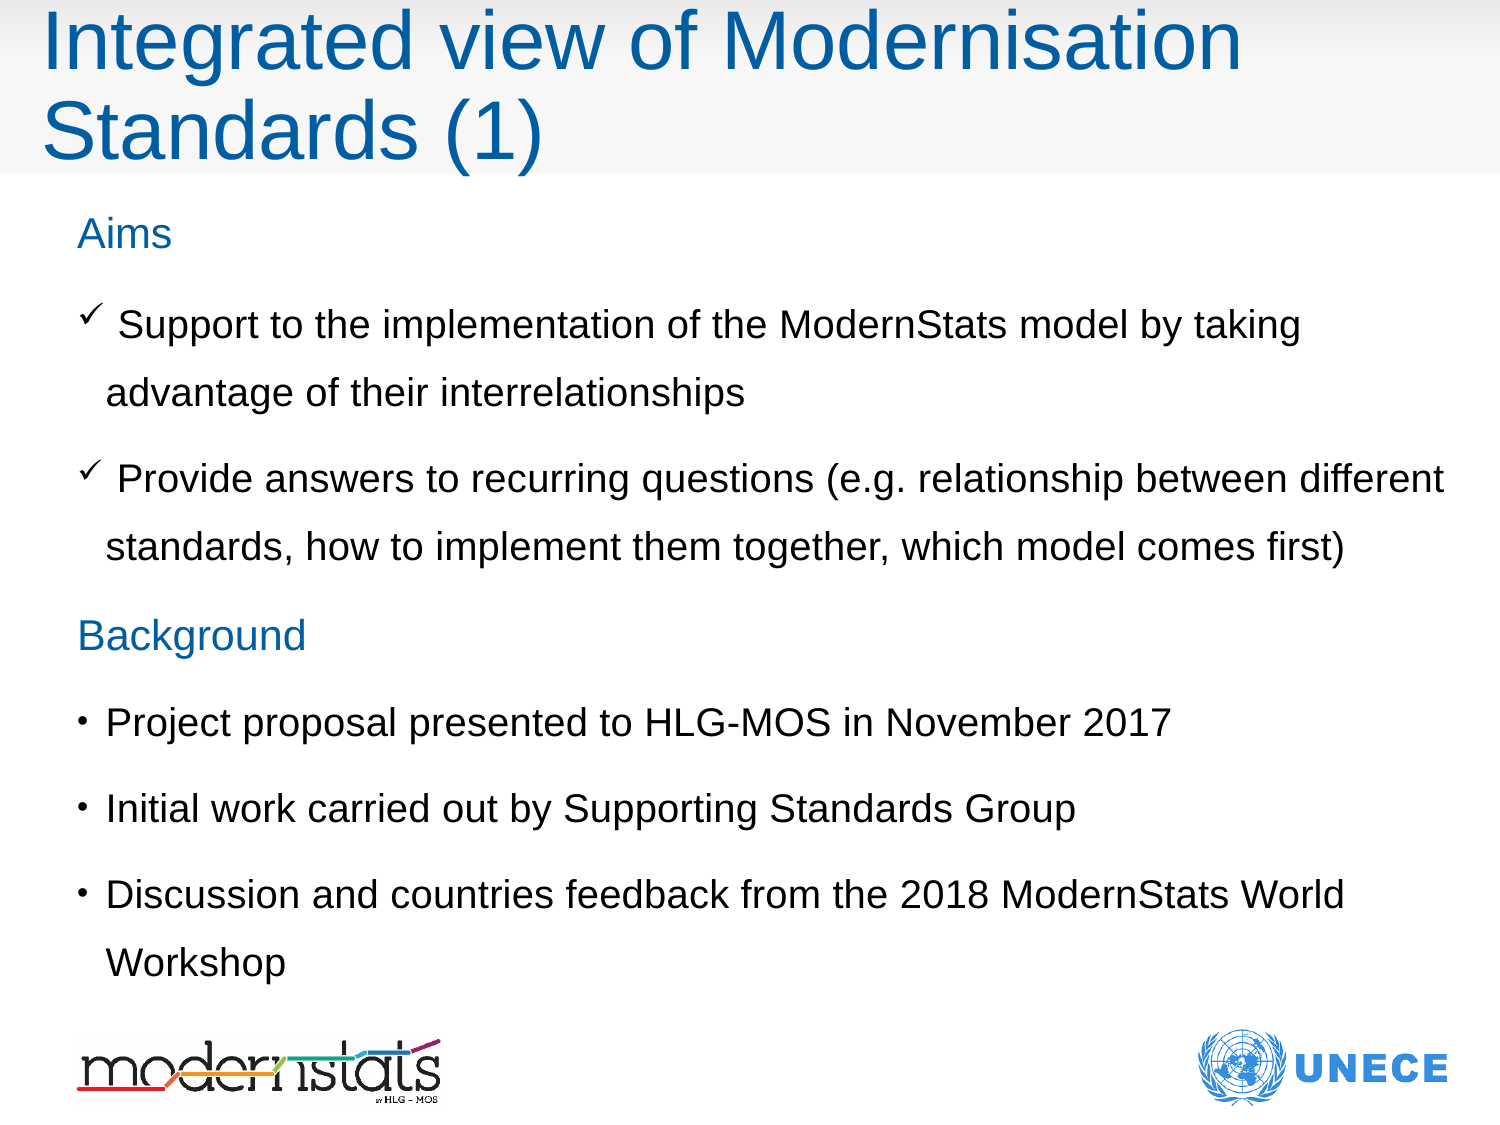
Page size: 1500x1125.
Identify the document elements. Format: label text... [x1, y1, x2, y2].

picture [1198, 1030, 1447, 1106]
title Integrated view of Modernisation Standards (1) [41, 54, 1436, 178]
picture [76, 1034, 441, 1106]
list Aims Support to the implementation of the ModernStats model by taking advantage of their interrelationships Provide answers to recurring questions (e.g. relationship between different standards, how to implement them together, which model comes first) Background Project proposal presented to HLG-MOS in November 2017 Initial work carried out by Supporting Standards Group Discussion and countries feedback from the 2018 ModernStats World Workshop [41, 184, 1459, 1030]
